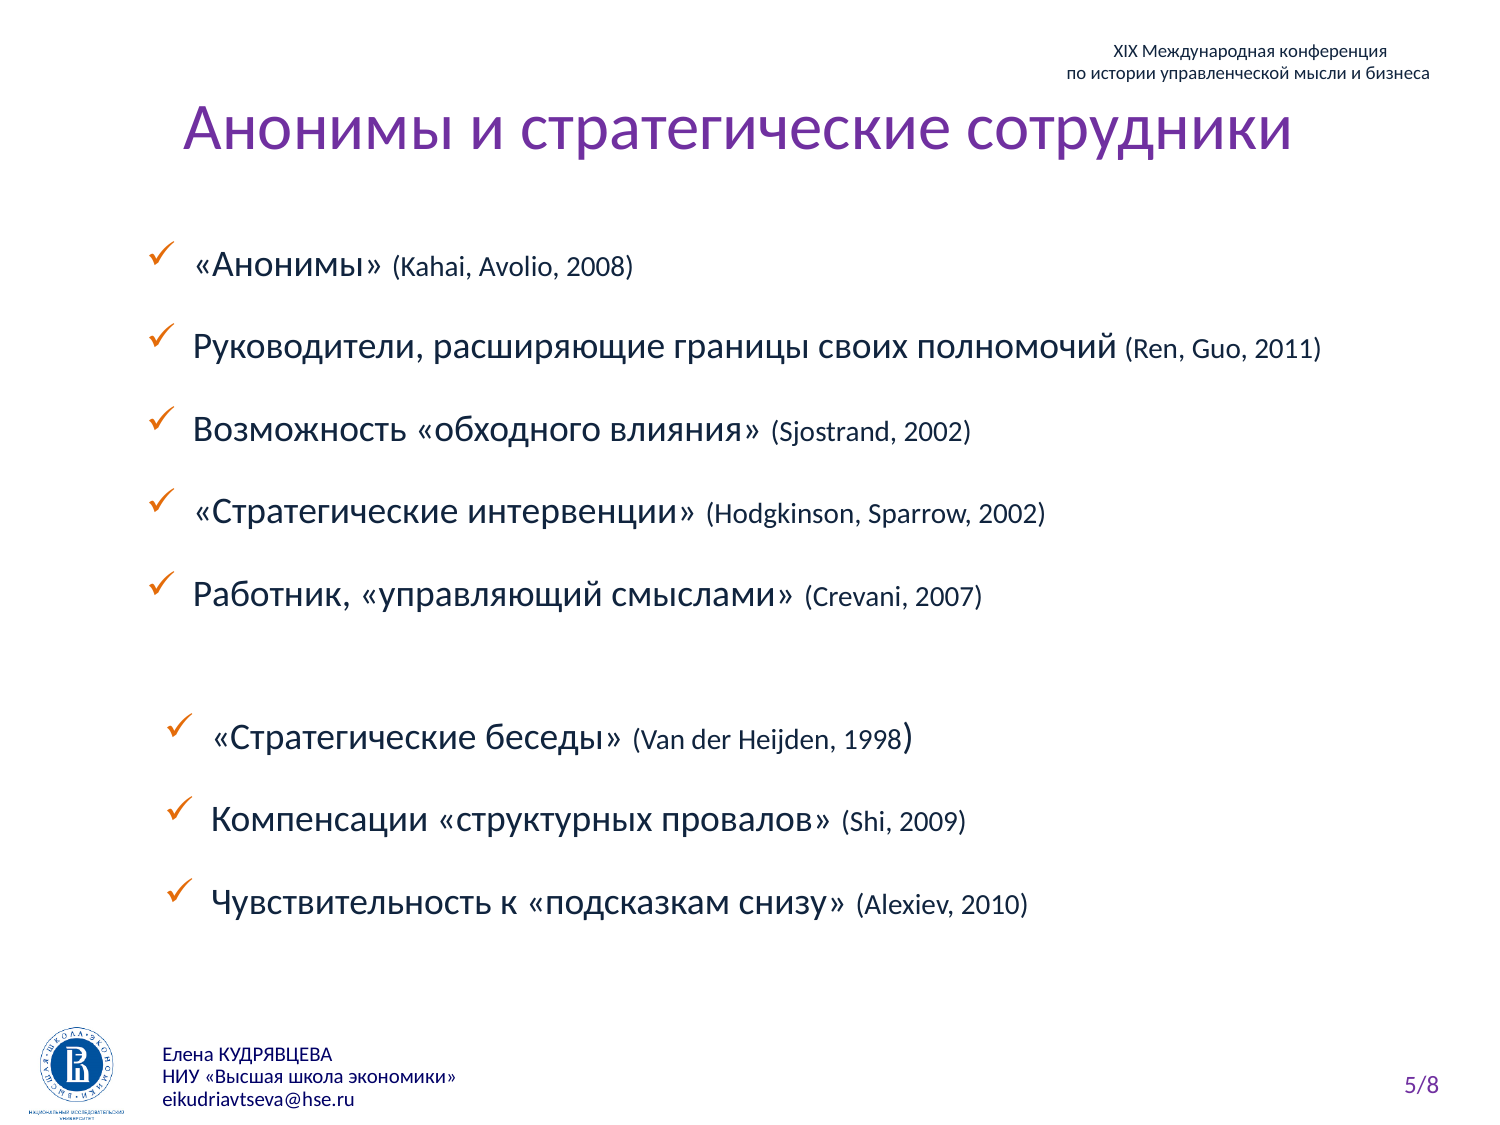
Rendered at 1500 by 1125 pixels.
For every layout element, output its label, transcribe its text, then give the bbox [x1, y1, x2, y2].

text_box «Стратегические беседы» (Van der Heijden, 1998) Компенсации «структурных провалов» (Shi, 2009) Чувствительность к «подсказкам снизу» (Alexiev, 2010) [149, 704, 1044, 1012]
text_box «Анонимы» (Kahai, Avolio, 2008) Руководители, расширяющие границы своих полномочий (Ren, Guo, 2011) Возможность «обходного влияния» (Sjostrand, 2002) «Стратегические интервенции» (Hodgkinson, Sparrow, 2002) Работник, «управляющий смыслами» (Crevani, 2007) [131, 231, 1338, 622]
text_box Елена КУДРЯВЦЕВА НИУ «Высшая школа экономики» eikudriavtseva@hse.ru [147, 1035, 502, 1118]
picture [29, 1027, 125, 1120]
text_box XIX Международная конференция по истории управленческой мысли и бизнеса [1021, 30, 1480, 91]
text_box Анонимы и стратегические сотрудники [168, 90, 1309, 170]
text_box 5/8 [1389, 1061, 1455, 1106]
